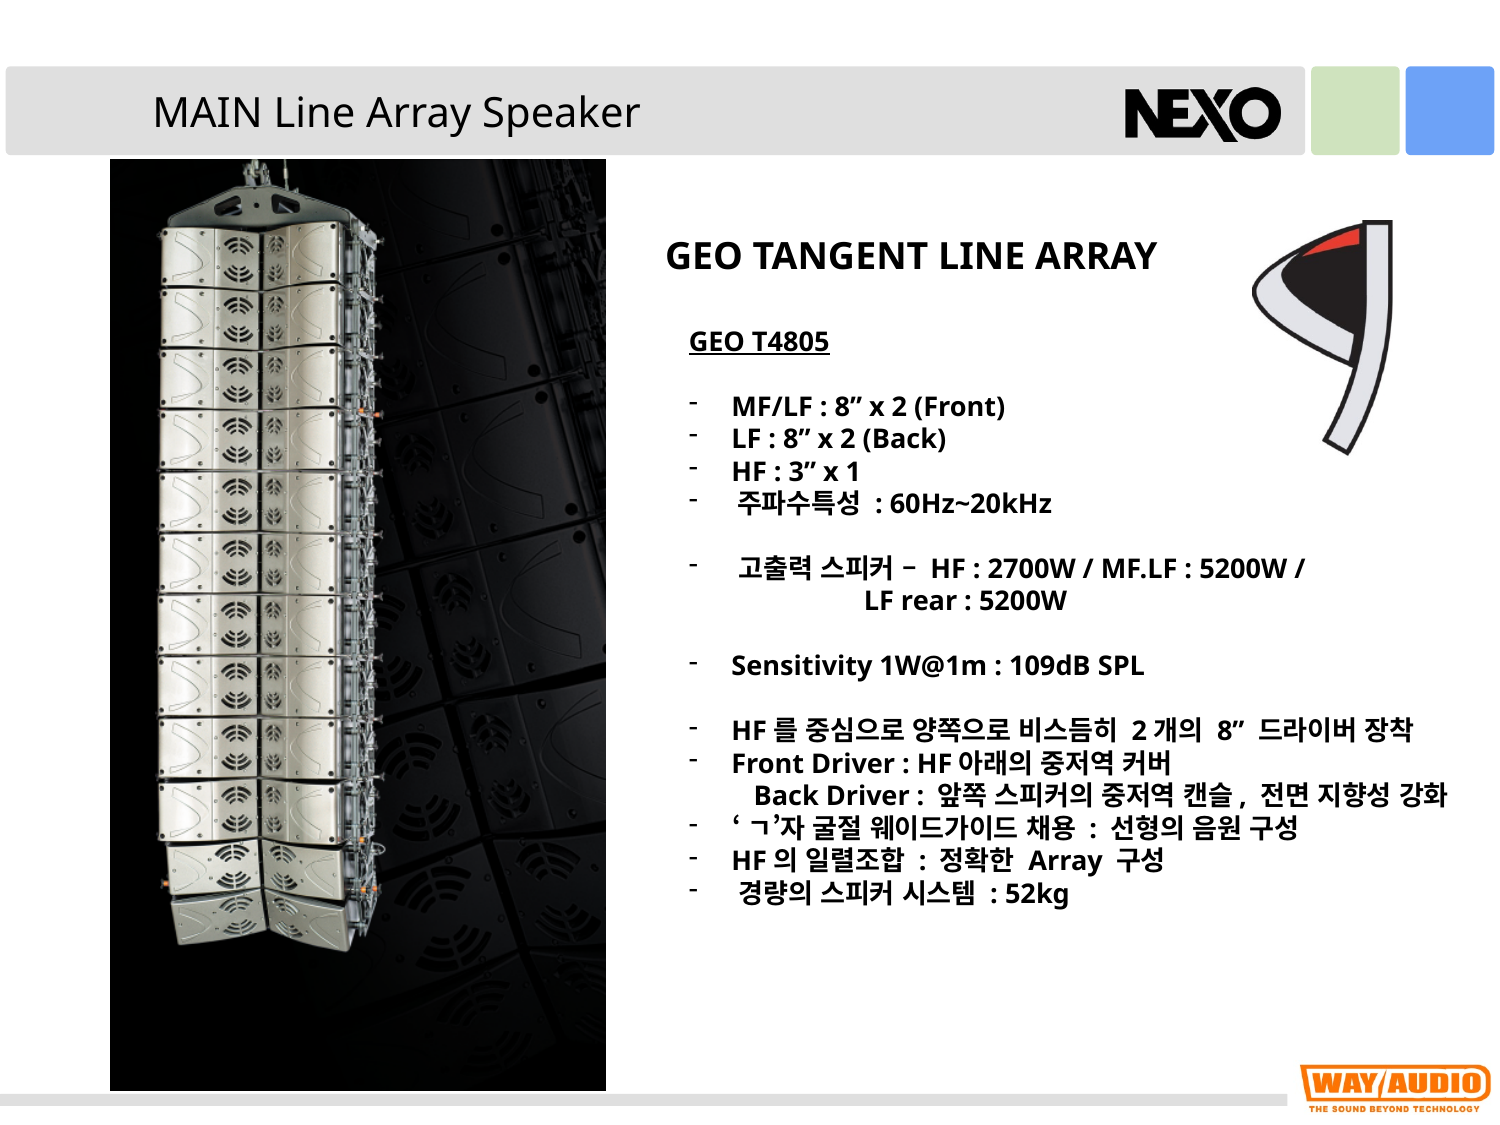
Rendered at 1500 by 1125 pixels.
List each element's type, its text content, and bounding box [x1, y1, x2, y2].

text_box MAIN Line Array Speaker [126, 78, 657, 143]
picture [109, 159, 606, 1091]
text_box GEO T4805 MF/LF : 8” x 2 (Front) LF : 8” x 2 (Back) HF : 3” x 1 주파수특성 : 60Hz~20kHz 고출력 스피커 – HF : 2700W / MF.LF : 5200W / LF rear : 5200W Sensitivity 1W@1m : 109dB SPL HF를 중심으로 양쪽으로 비스듬히 2개의 8” 드라이버 장착 Front Driver : HF아래의 중저역 커버 Back Driver : 앞쪽 스피커의 중저역 캔슬, 전면 지향성 강화 ‘ㄱ’자 굴절 웨이드가이드 채용 : 선형의 음원 구성 HF의 일렬조합 : 정확한 Array 구성 경량의 스피커 시스템 : 52kg [674, 316, 1483, 916]
text_box GEO TANGENT LINE ARRAY [650, 224, 1247, 285]
picture [1252, 219, 1393, 458]
picture [1121, 87, 1282, 142]
picture [1293, 1060, 1496, 1115]
